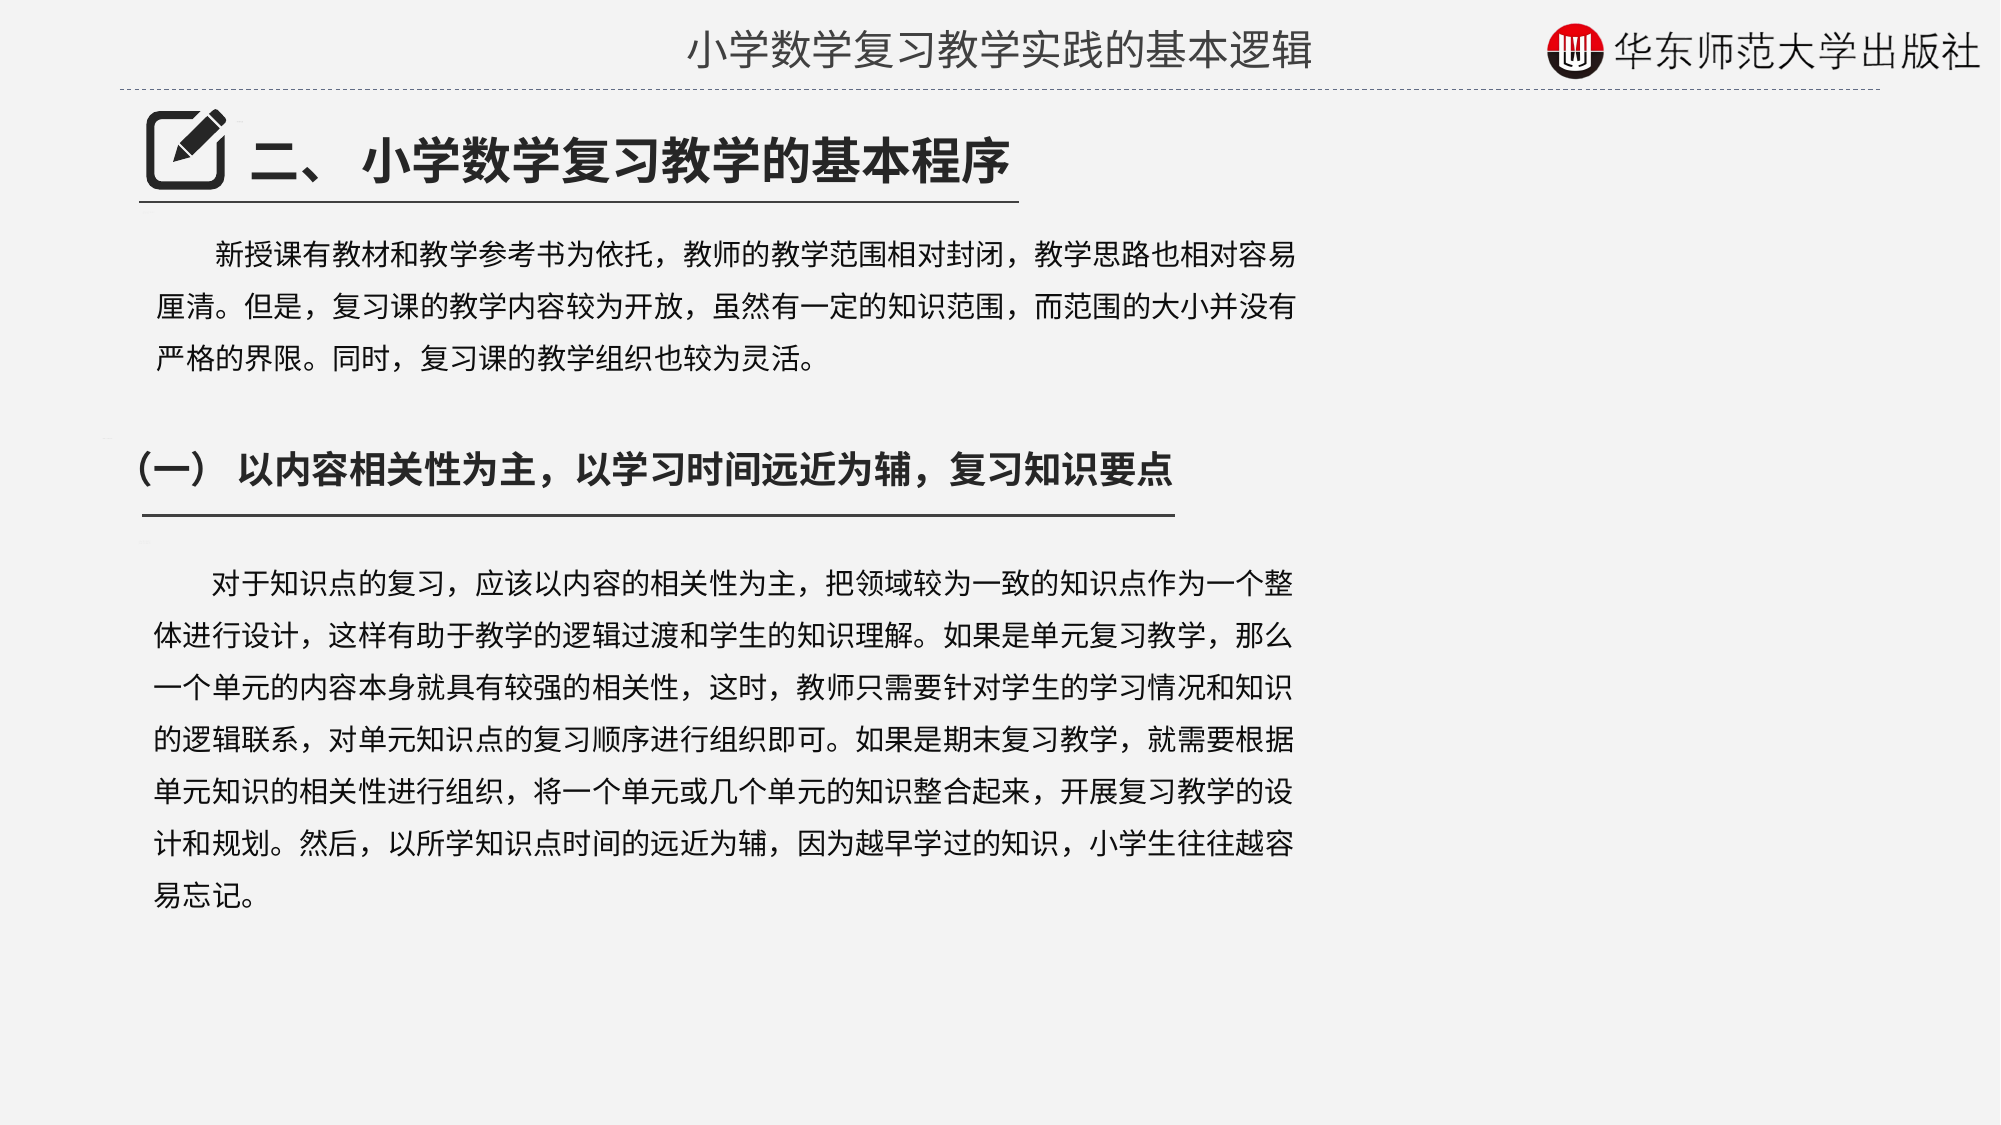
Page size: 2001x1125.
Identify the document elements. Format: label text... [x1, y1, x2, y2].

text_box （一） 以内容相关性为主，以学习时间远近为辅，复习知识要点 [101, 438, 1320, 498]
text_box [1536, 13, 1989, 83]
text_box 对于知识点的复习，应该以内容的相关性为主，把领域较为一致的知识点作为一个整体进行设计，这样有助于教学的逻辑过渡和学生的知识理解。如果是单元复习教学，那么一个单元的内容本身就具有较强的相关性，这时，教师只需要针对学生的学习情况和知识的逻辑联系，对单元知识点的复习顺序进行组织即可。如果是期末复习教学，就需要根据单元知识的相关性进行组织，将一个单元或几个单元的知识整合起来，开展复习教学的设计和规划。然后，以所学知识点时间的远近为辅，因为越早学过的知识，小学生往往越容易忘记。 [138, 540, 1320, 920]
text_box 新授课有教材和教学参考书为依托，教师的教学范围相对封闭，教学思路也相对容易厘清。但是，复习课的教学内容较为开放，虽然有一定的知识范围，而范围的大小并没有严格的界限。同时，复习课的教学组织也较为灵活。 [142, 212, 1320, 383]
text_box 二、 小学数学复习教学的基本程序 [235, 121, 1147, 197]
text_box [208, 109, 227, 127]
text_box [146, 111, 225, 190]
text_box 小学数学复习教学实践的基本逻辑 [680, 23, 1320, 74]
